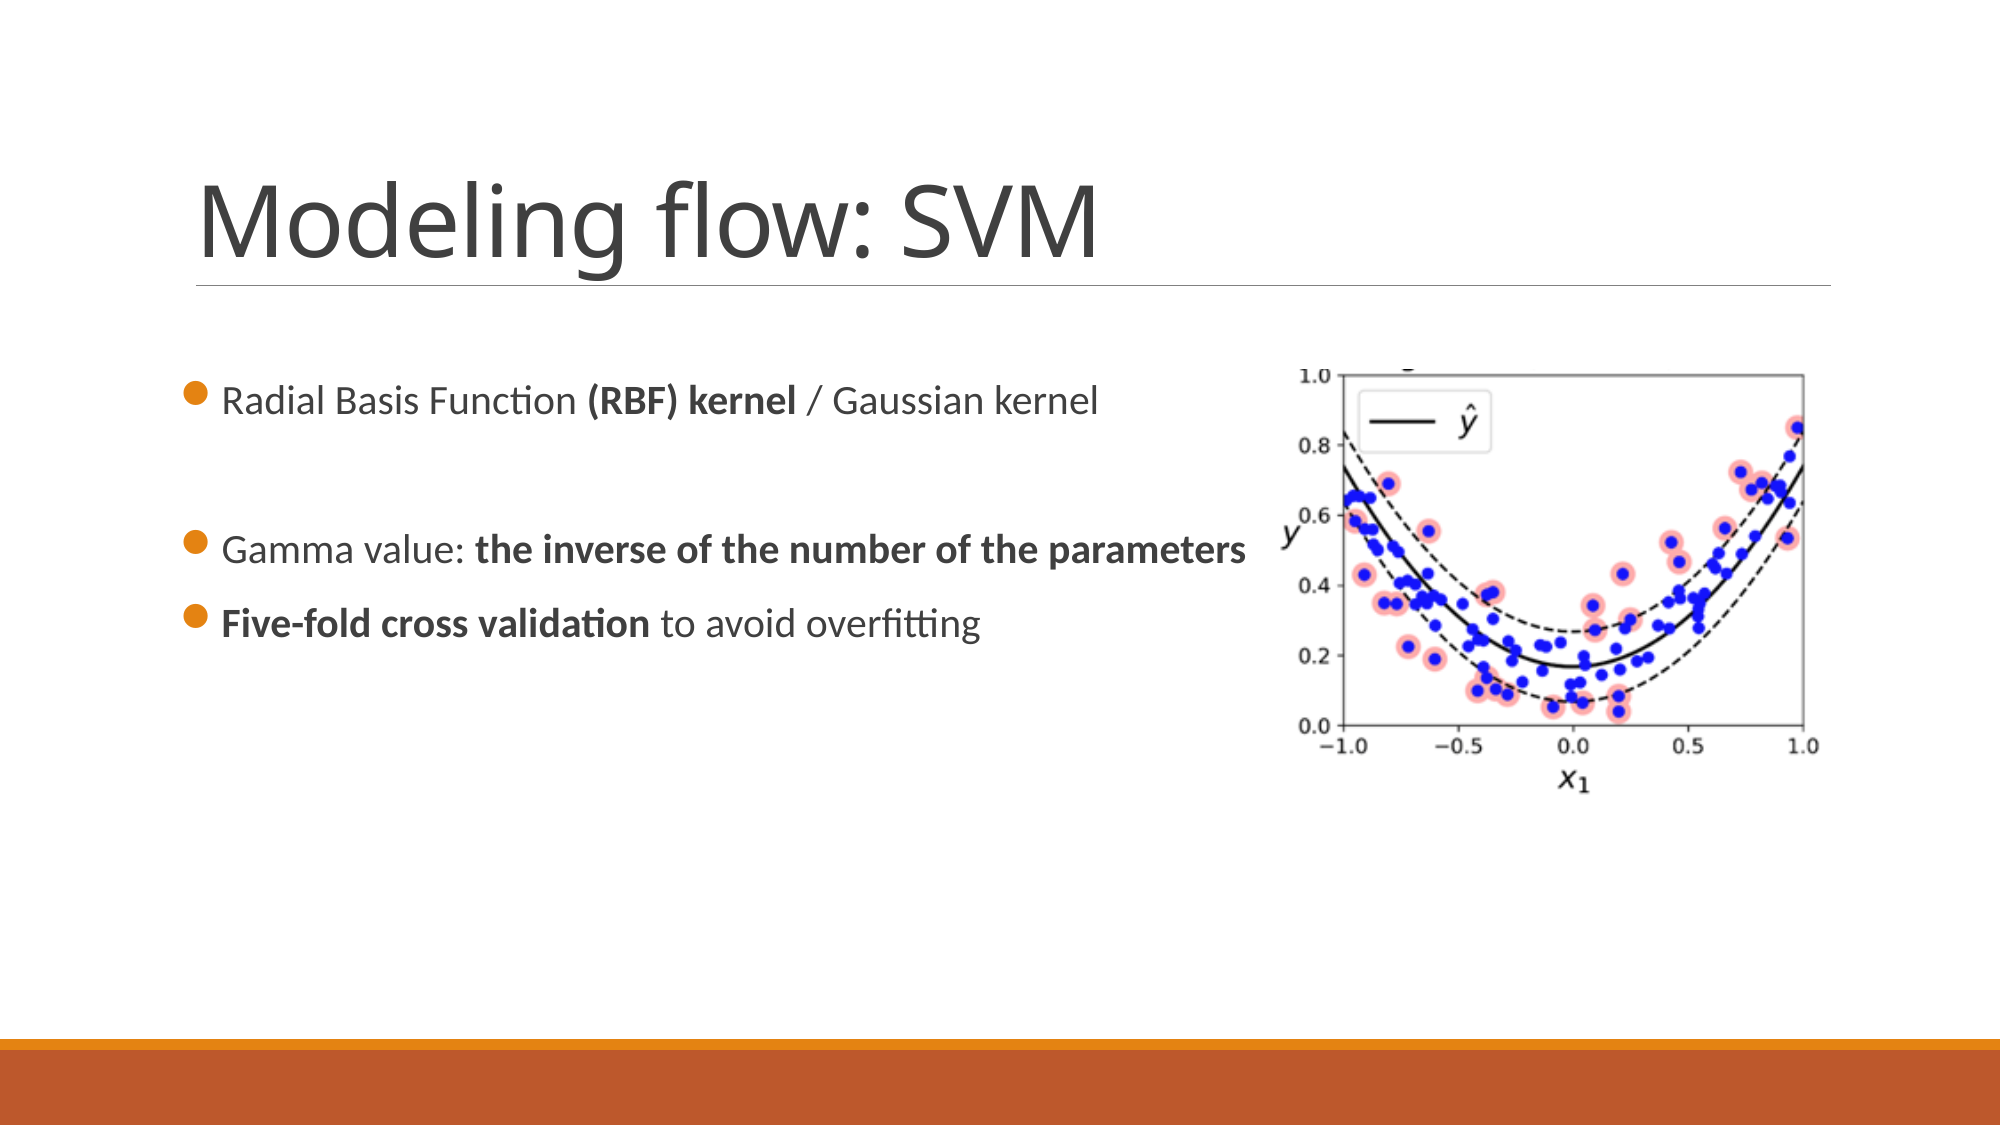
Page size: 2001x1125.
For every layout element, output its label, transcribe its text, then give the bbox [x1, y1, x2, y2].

title Modeling flow: SVM [180, 47, 1830, 285]
picture [1271, 368, 1831, 800]
